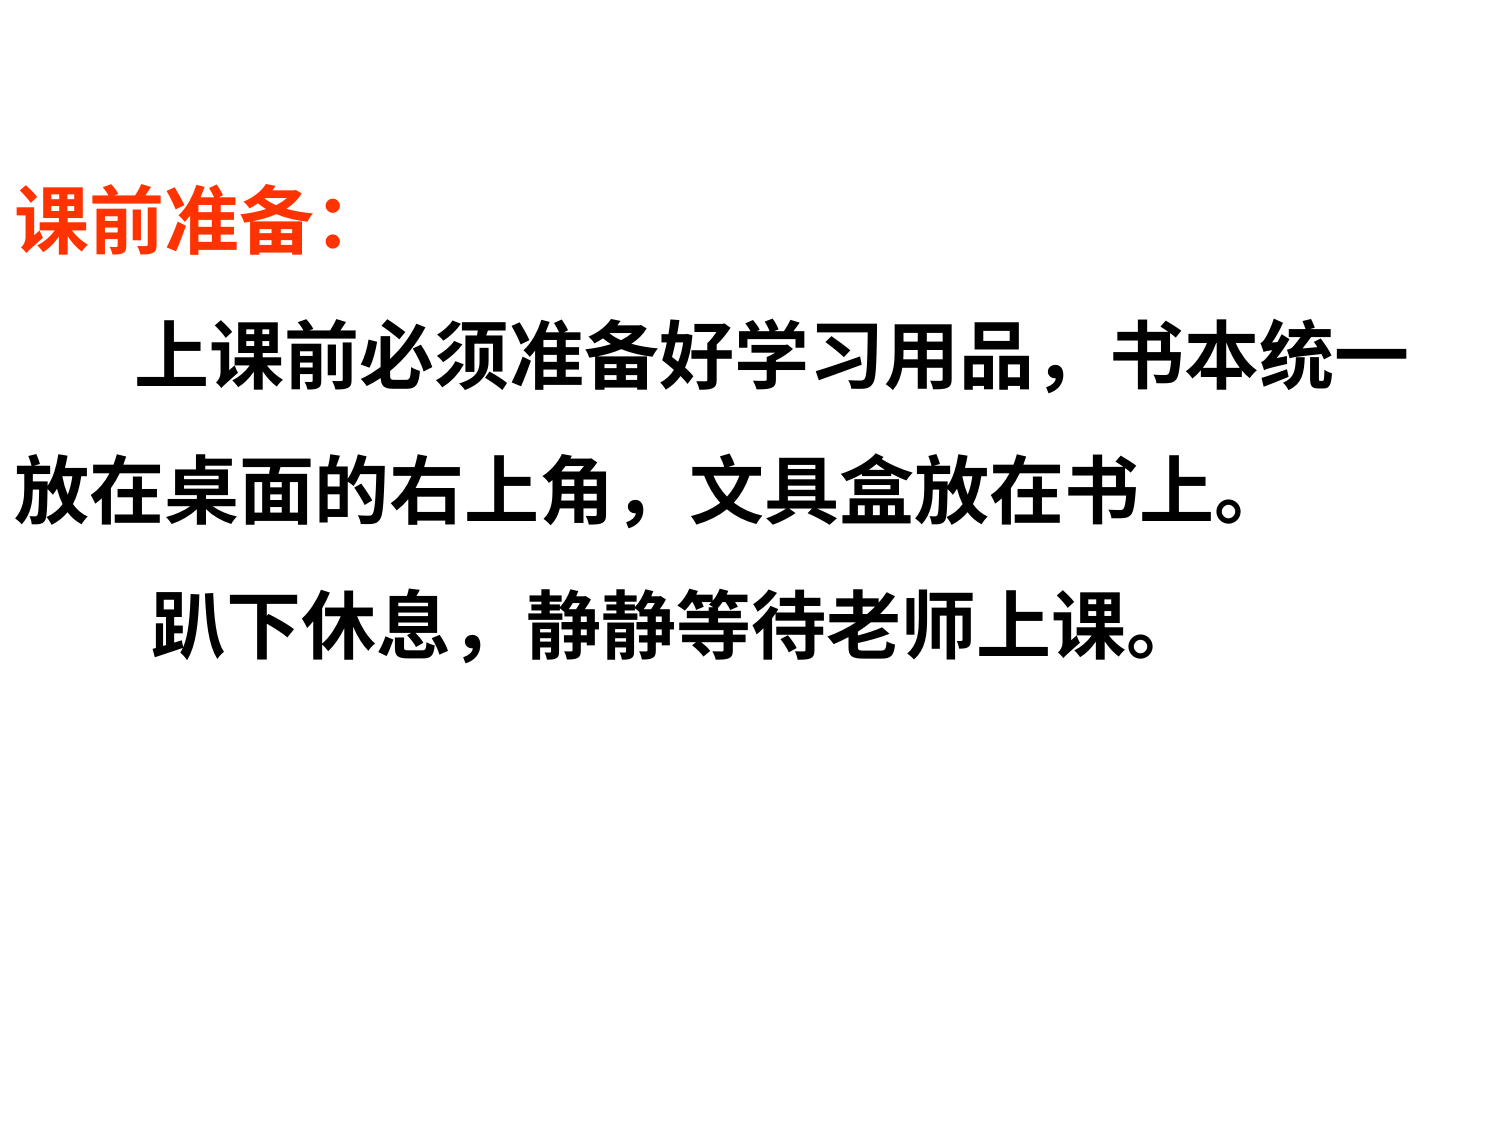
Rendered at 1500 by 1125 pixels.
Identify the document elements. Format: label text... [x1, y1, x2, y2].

text_box 课前准备： 上课前必须准备好学习用品，书本统一放在桌面的右上角，文具盒放在书上。 趴下休息，静静等待老师上课。 [0, 129, 1475, 676]
